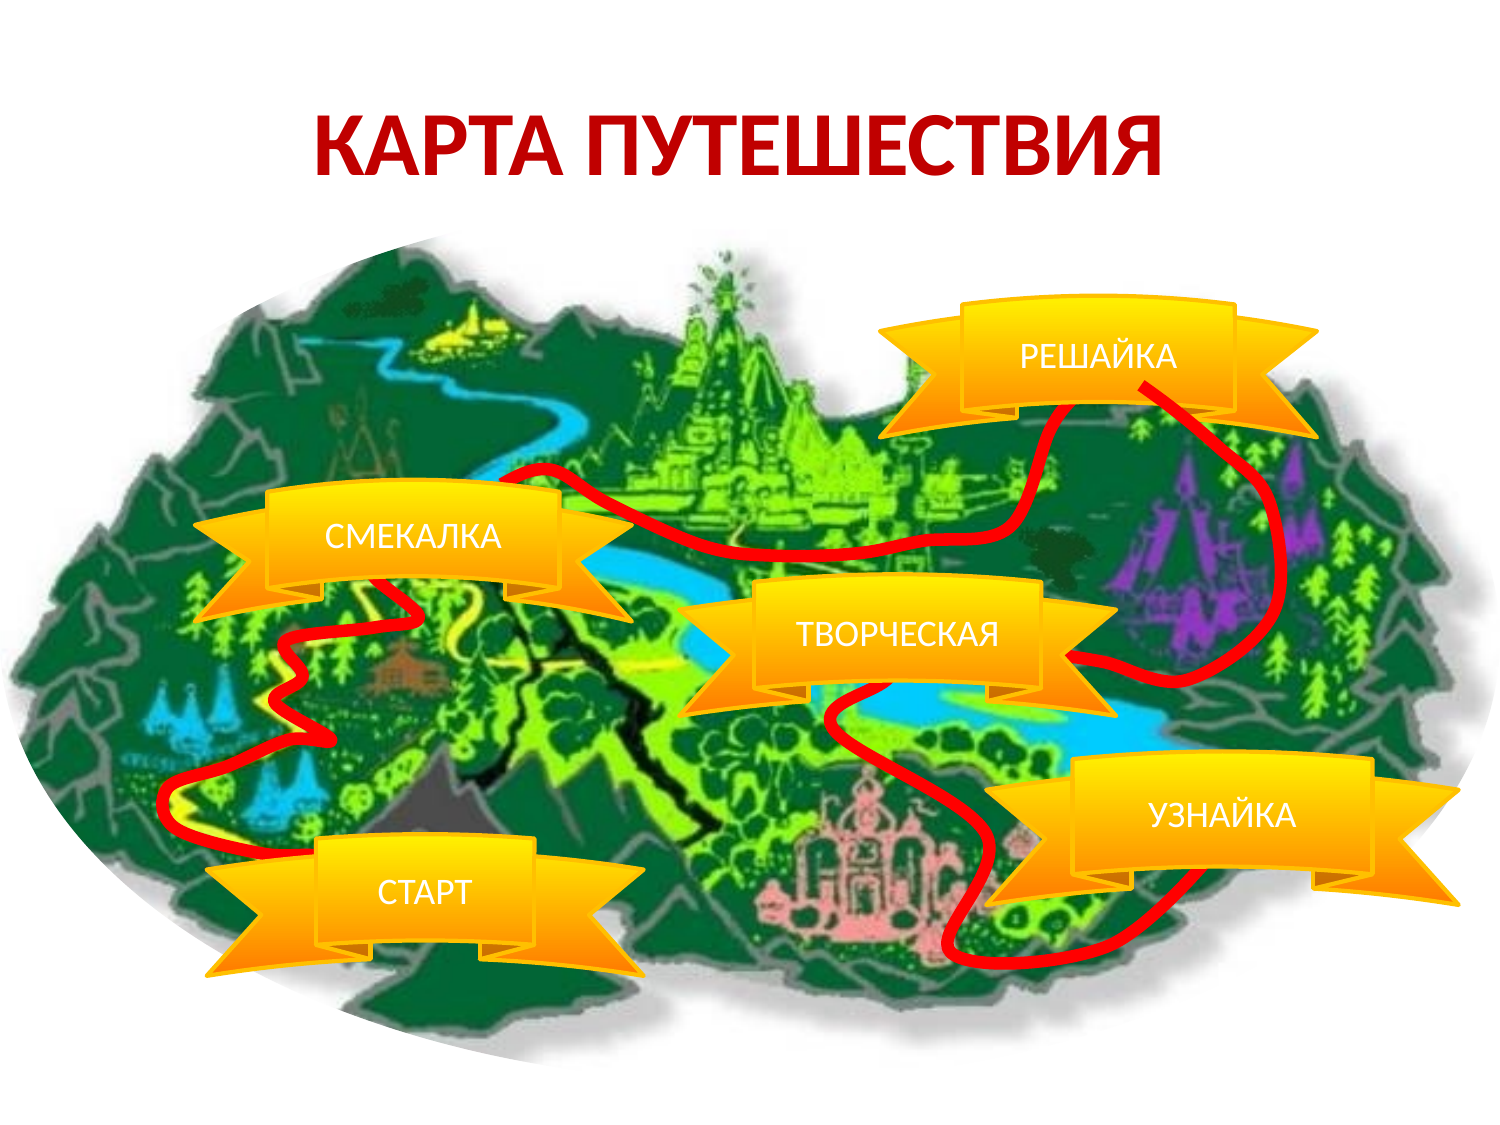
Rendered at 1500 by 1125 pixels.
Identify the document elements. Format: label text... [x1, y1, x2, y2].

title Карта путешествия [75, 45, 1425, 194]
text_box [0, 195, 1500, 1083]
